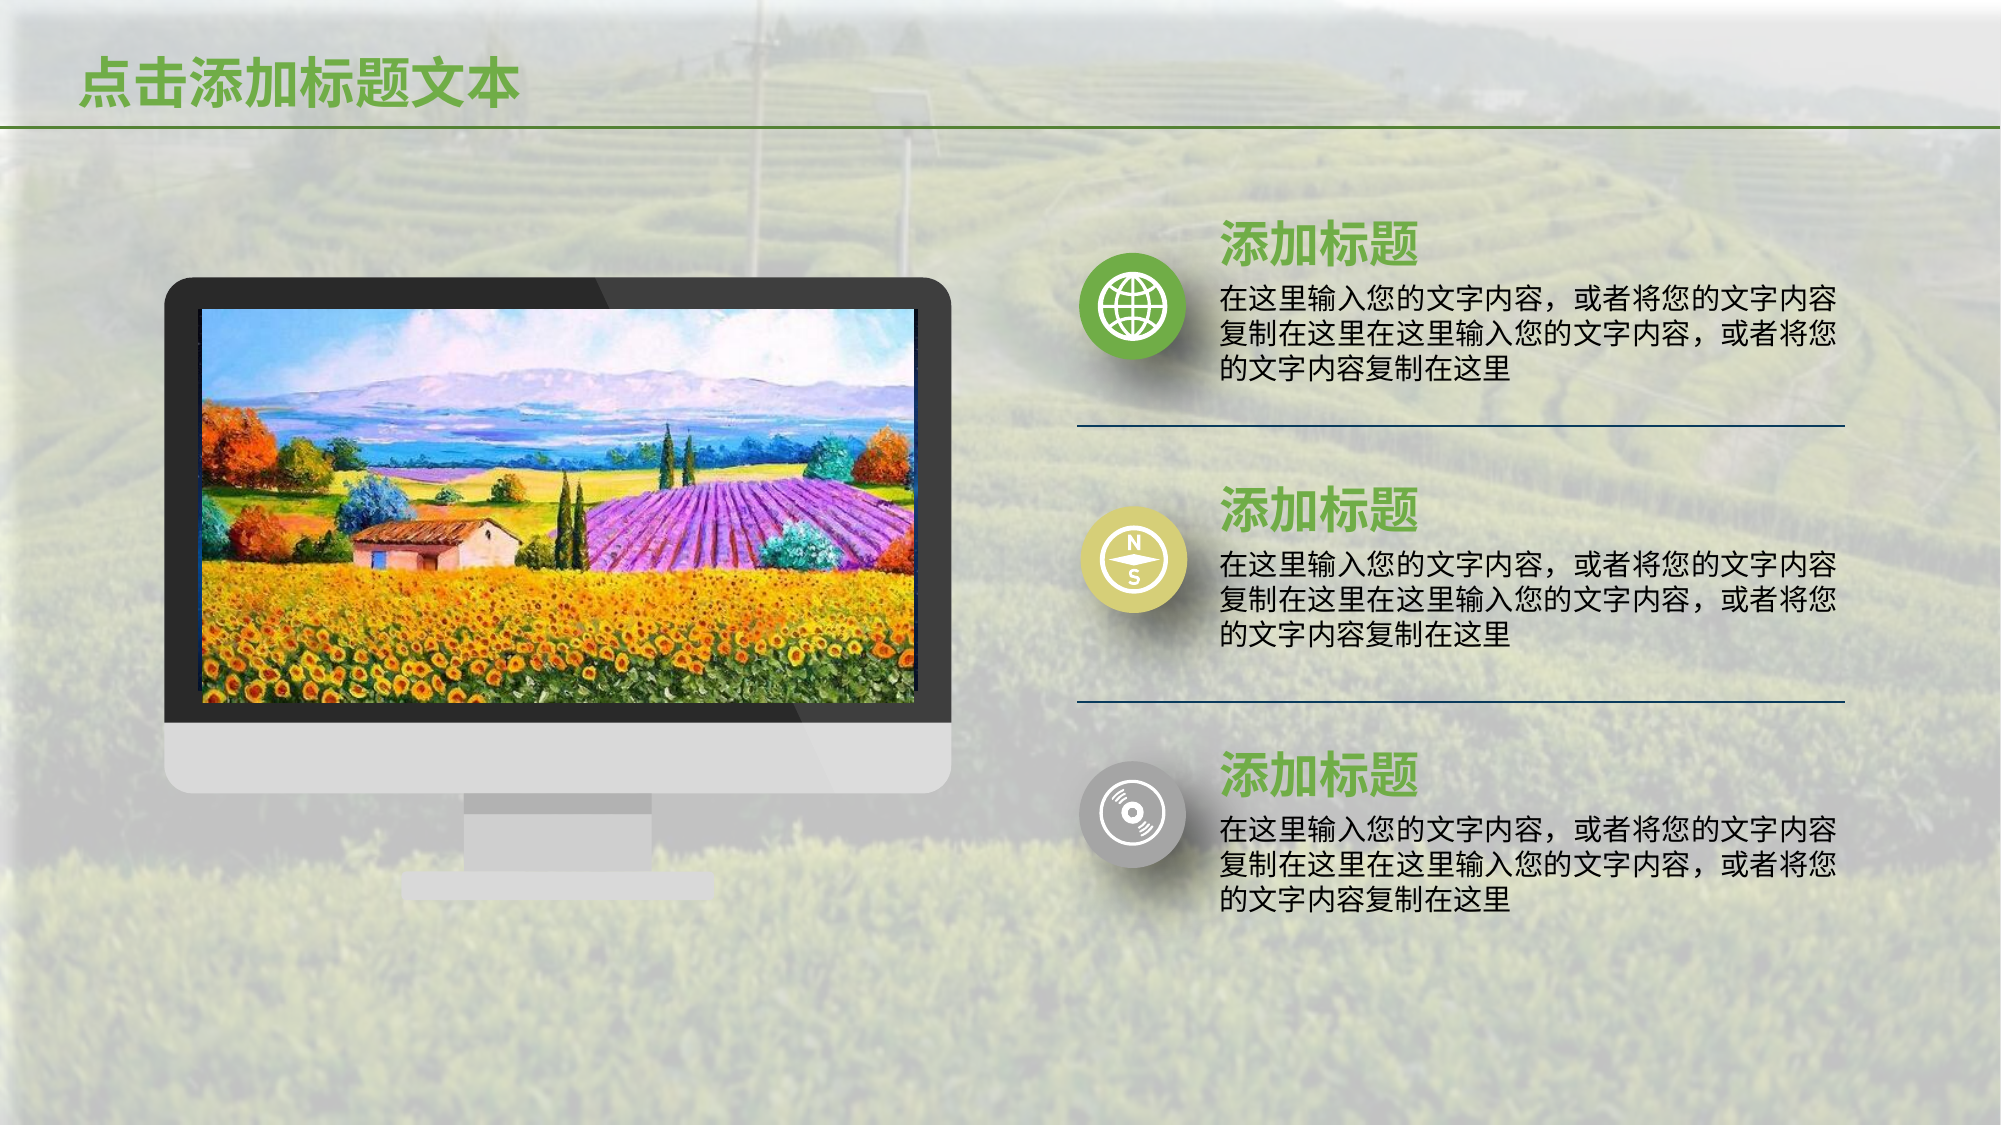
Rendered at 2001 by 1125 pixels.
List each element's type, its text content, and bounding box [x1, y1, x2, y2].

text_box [164, 277, 952, 901]
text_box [1094, 778, 1171, 851]
text_box 在这里输入您的文字内容，或者将您的文字内容复制在这里在这里输入您的文字内容，或者将您的文字内容复制在这里 [1204, 272, 1854, 393]
picture [202, 309, 914, 703]
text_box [1099, 525, 1168, 594]
text_box 添加标题 [1204, 205, 1483, 272]
text_box 添加标题 [1204, 471, 1483, 538]
text_box 在这里输入您的文字内容，或者将您的文字内容复制在这里在这里输入您的文字内容，或者将您的文字内容复制在这里 [1204, 803, 1854, 924]
text_box 在这里输入您的文字内容，或者将您的文字内容复制在这里在这里输入您的文字内容，或者将您的文字内容复制在这里 [1204, 538, 1854, 659]
text_box [1097, 271, 1168, 341]
text_box 添加标题 [1204, 736, 1483, 803]
text_box [1079, 505, 1189, 615]
text_box [1078, 251, 1187, 361]
text_box [1078, 760, 1187, 870]
text_box 点击添加标题文本 [63, 40, 537, 122]
